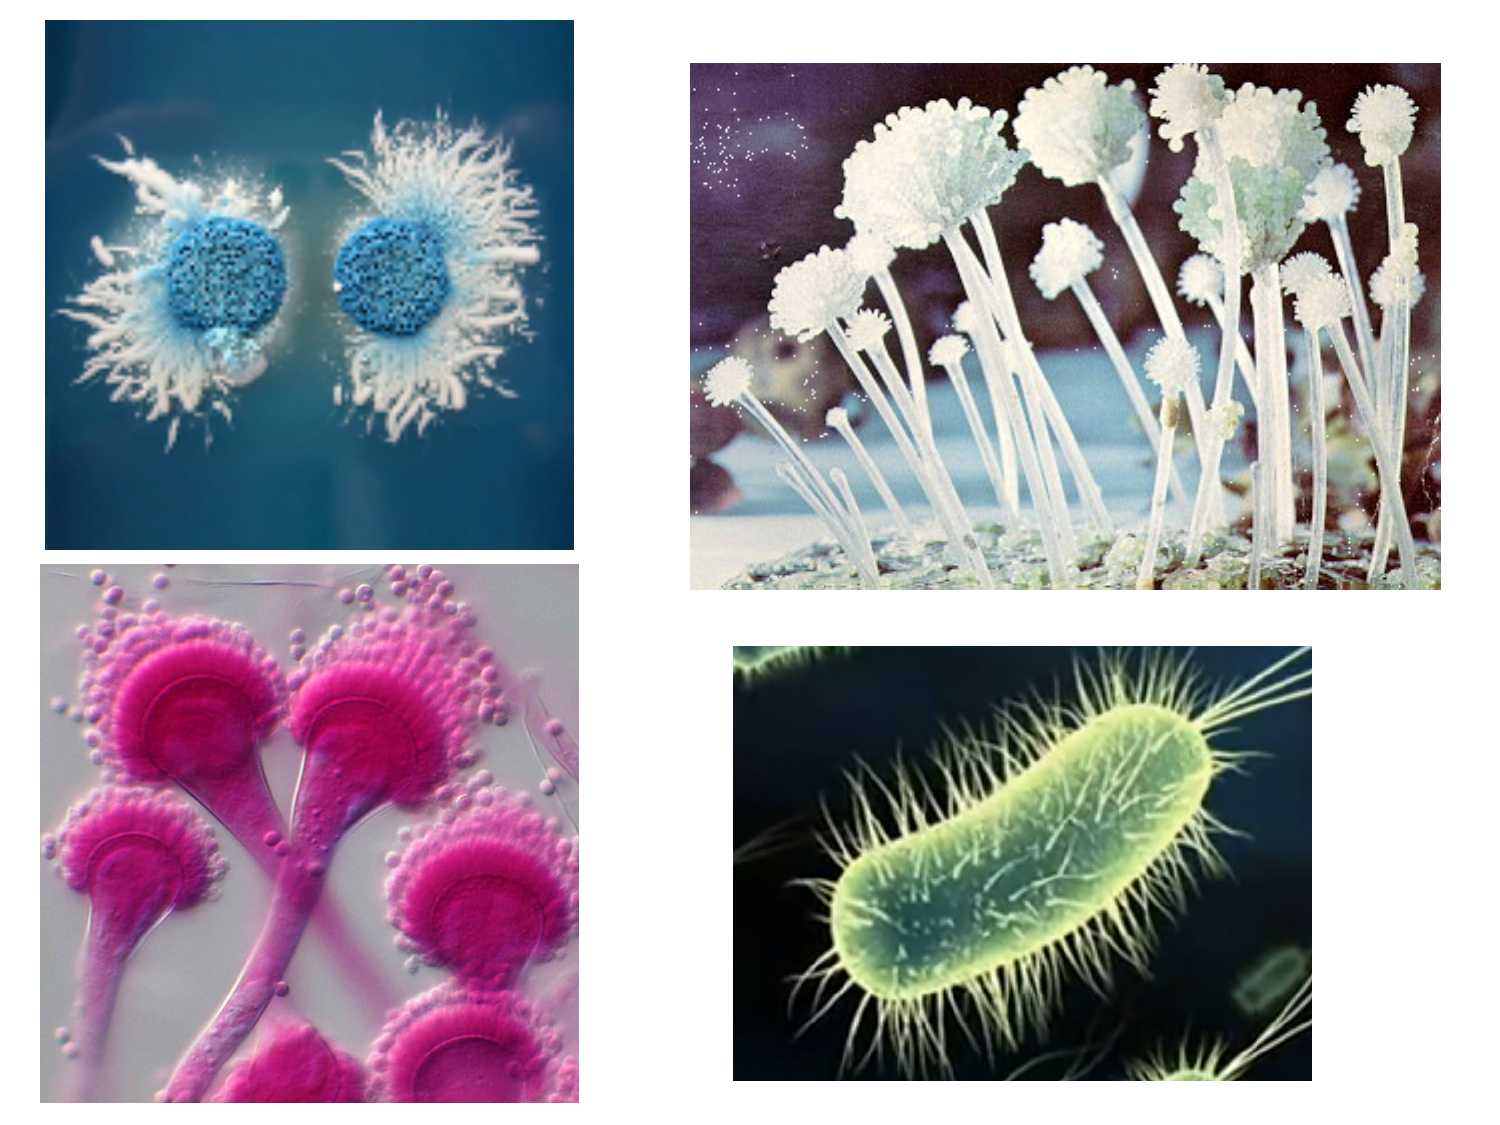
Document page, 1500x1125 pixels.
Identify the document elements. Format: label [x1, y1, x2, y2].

picture [690, 63, 1441, 590]
picture [733, 646, 1312, 1081]
picture [40, 564, 579, 1103]
picture [45, 20, 574, 550]
